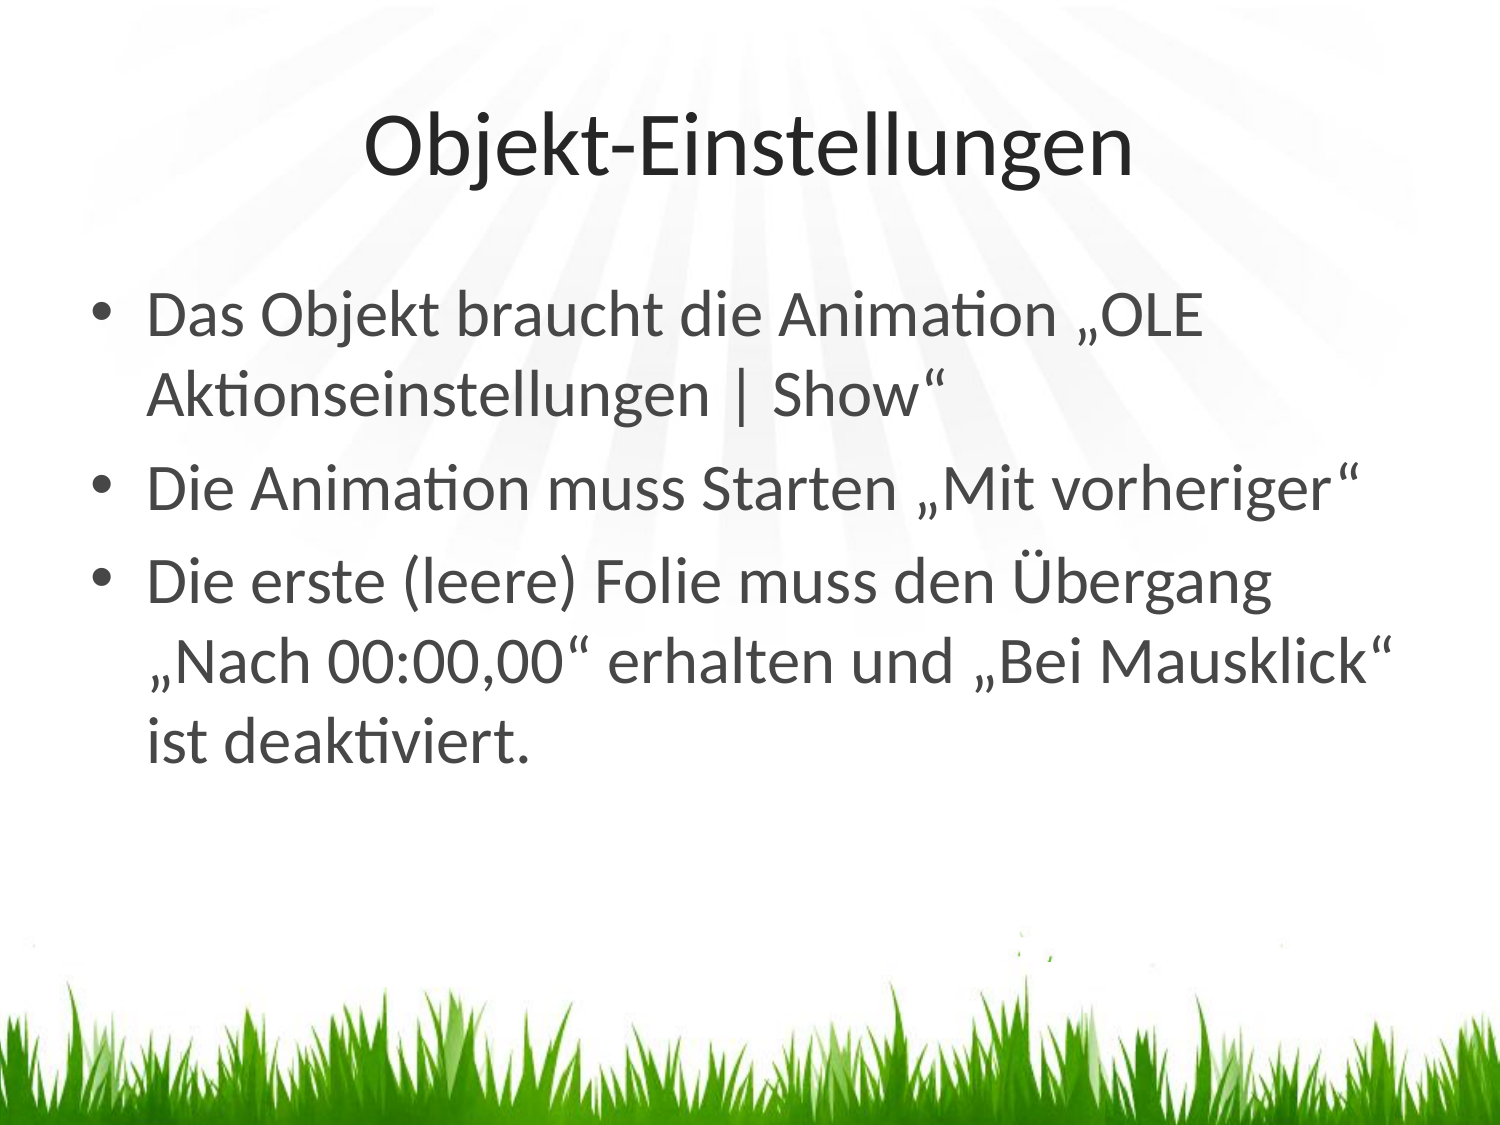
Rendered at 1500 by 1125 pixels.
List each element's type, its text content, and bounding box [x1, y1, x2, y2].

title Objekt-Einstellungen [75, 45, 1425, 233]
list Das Objekt braucht die Animation „OLE Aktionseinstellungen | Show“ Die Animation muss Starten „Mit vorheriger“ Die erste (leere) Folie muss den Übergang „Nach 00:00,00“ erhalten und „Bei Mausklick“ ist deaktiviert. [75, 262, 1425, 1005]
picture [0, 0, 1500, 1125]
